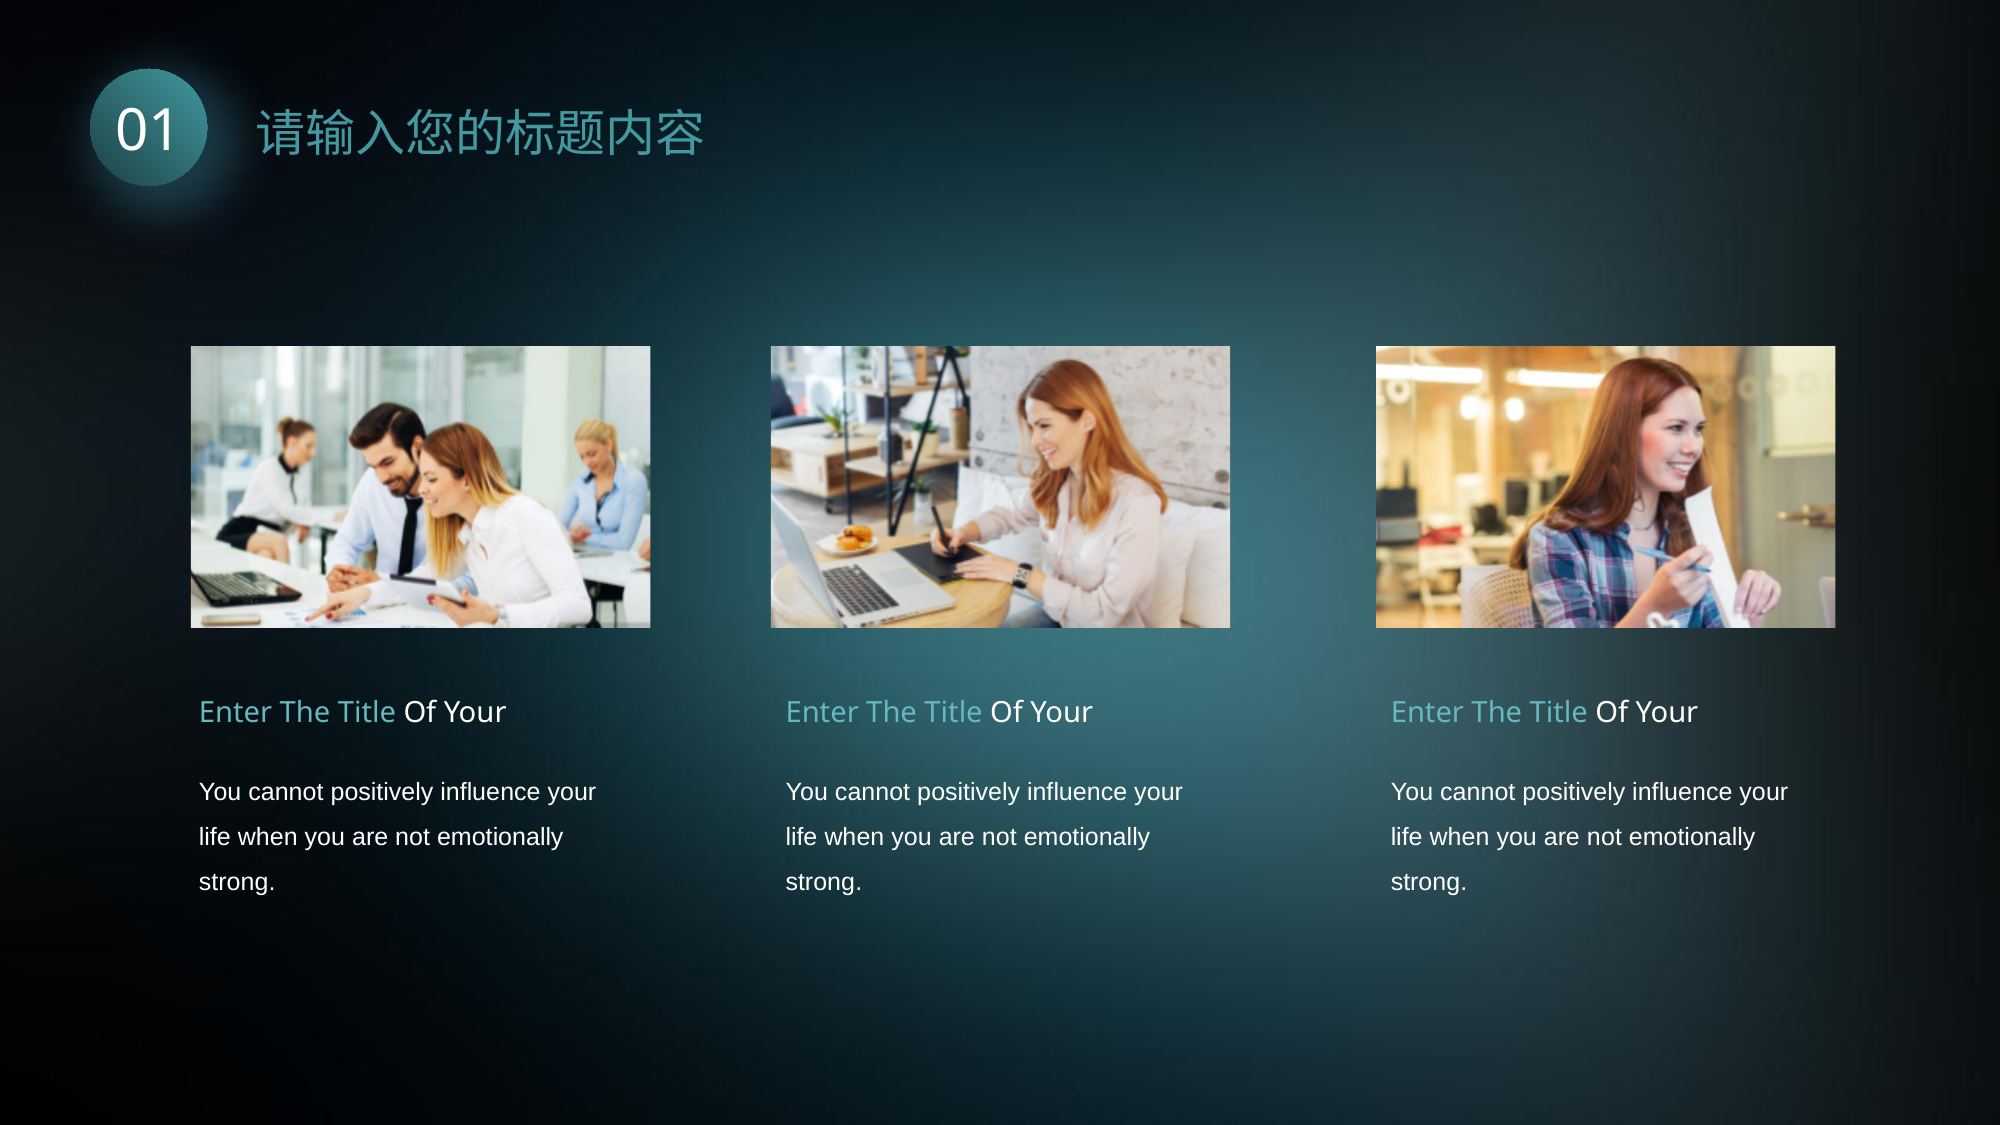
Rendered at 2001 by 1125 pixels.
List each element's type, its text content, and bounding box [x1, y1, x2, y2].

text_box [90, 68, 208, 186]
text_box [1375, 685, 1843, 855]
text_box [770, 685, 1237, 855]
text_box 请输入您的标题内容 [240, 94, 764, 170]
picture [0, 0, 2000, 1125]
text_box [184, 685, 651, 855]
